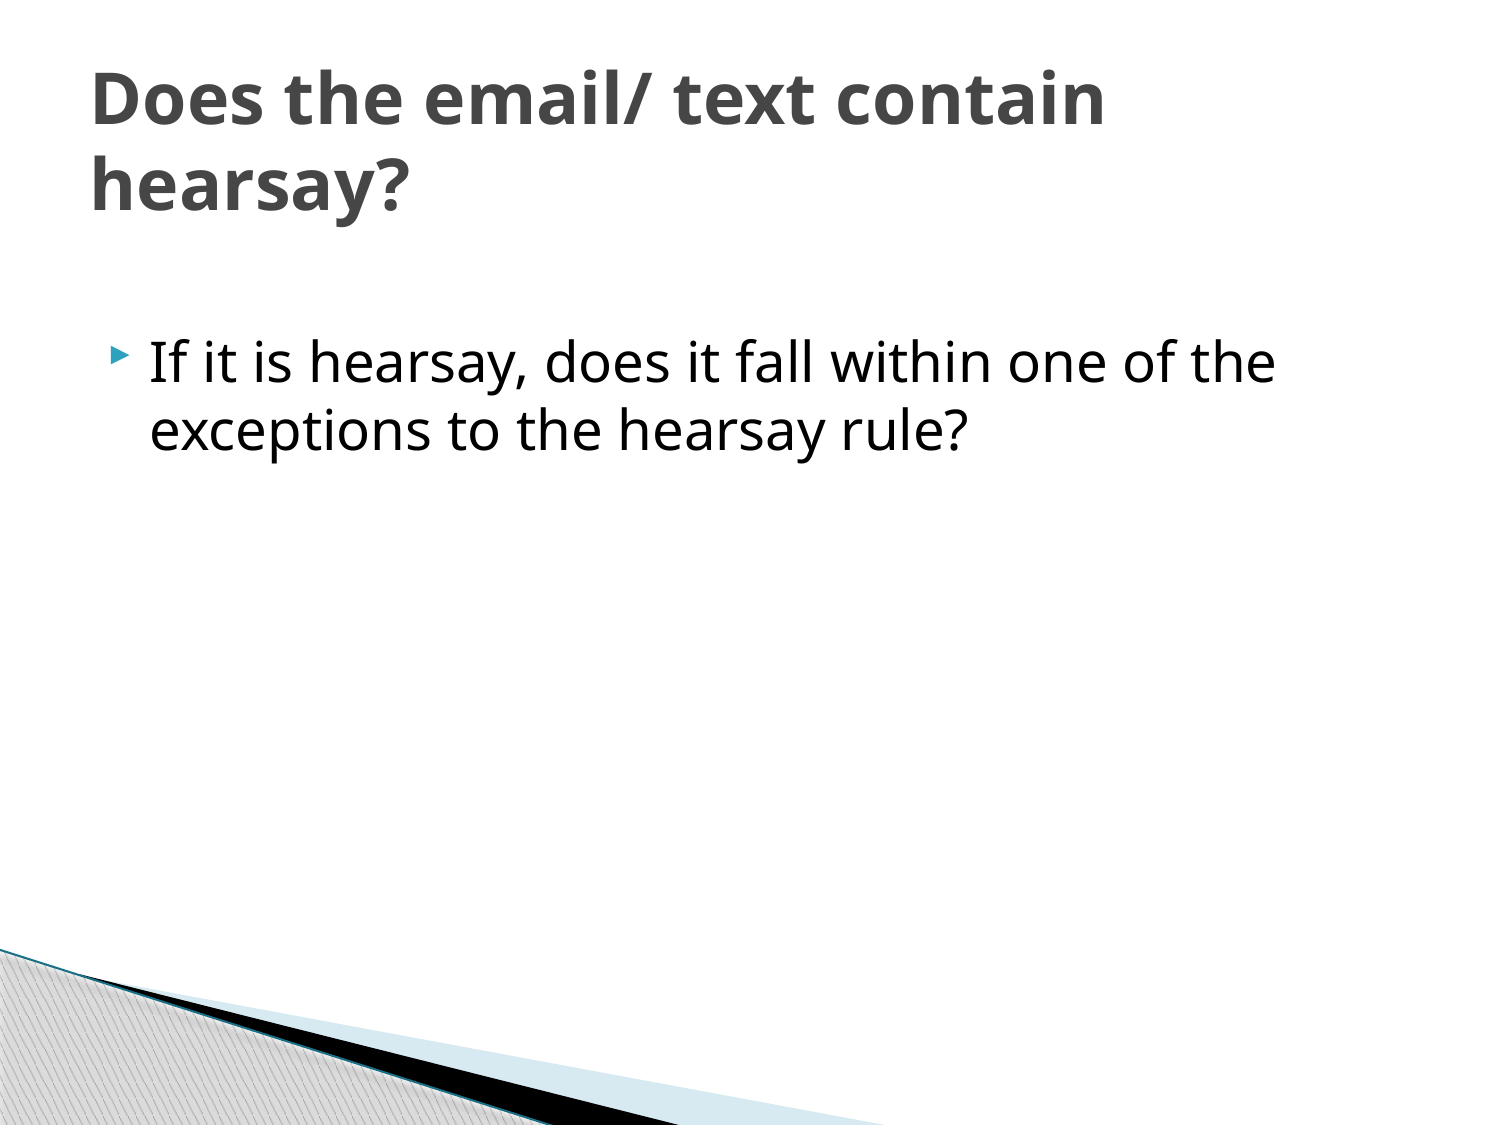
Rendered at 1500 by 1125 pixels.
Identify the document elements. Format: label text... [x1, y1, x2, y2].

list If it is hearsay, does it fall within one of the exceptions to the hearsay rule? [75, 243, 1425, 986]
title Does the email/ text contain hearsay? [75, 45, 1425, 233]
